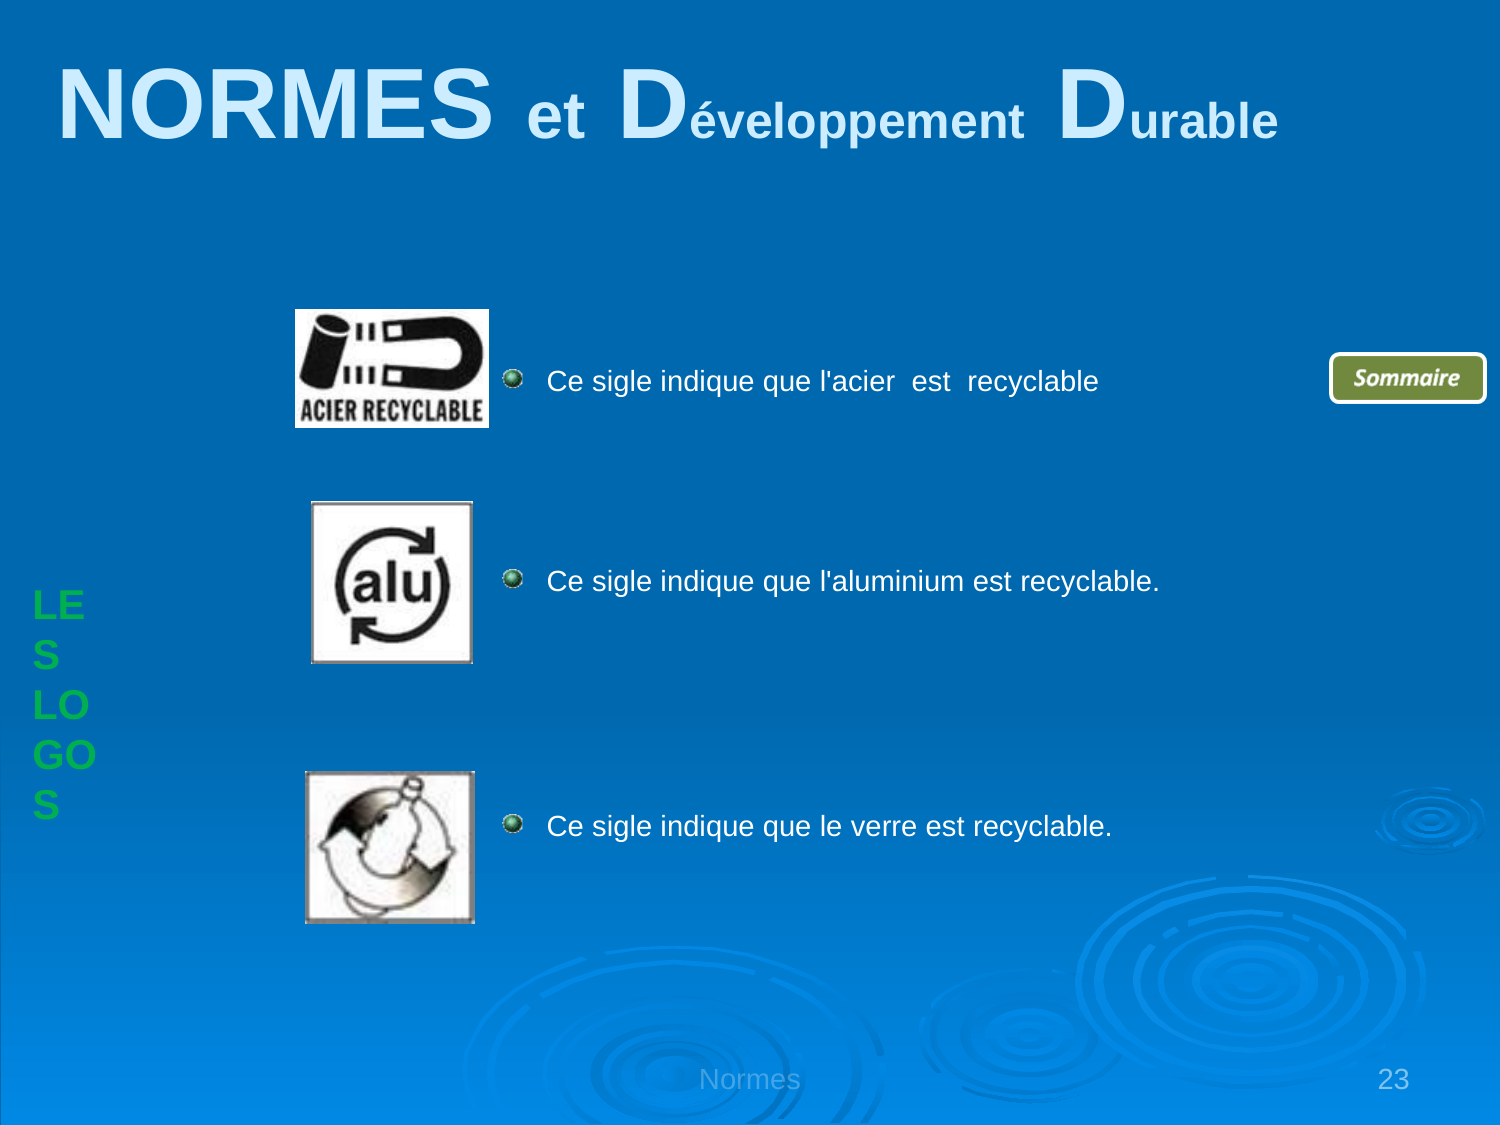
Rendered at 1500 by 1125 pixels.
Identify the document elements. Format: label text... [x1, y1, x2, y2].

footer Normes [512, 1042, 988, 1103]
text_box Ce sigle indique que l'acier est recyclable Ce sigle indique que l'aluminium est recyclable. Ce sigle indique que le verre est recyclable. [488, 290, 1468, 989]
picture [502, 569, 524, 590]
picture [311, 500, 473, 664]
picture [502, 814, 524, 835]
slide_number 23 [1074, 1024, 1426, 1103]
picture [1328, 351, 1489, 405]
picture [502, 369, 524, 390]
title LES LOGOS [20, 309, 110, 1096]
text_box NORMES et Développement Durable [0, 0, 1336, 187]
picture [305, 770, 475, 925]
picture [294, 309, 490, 429]
